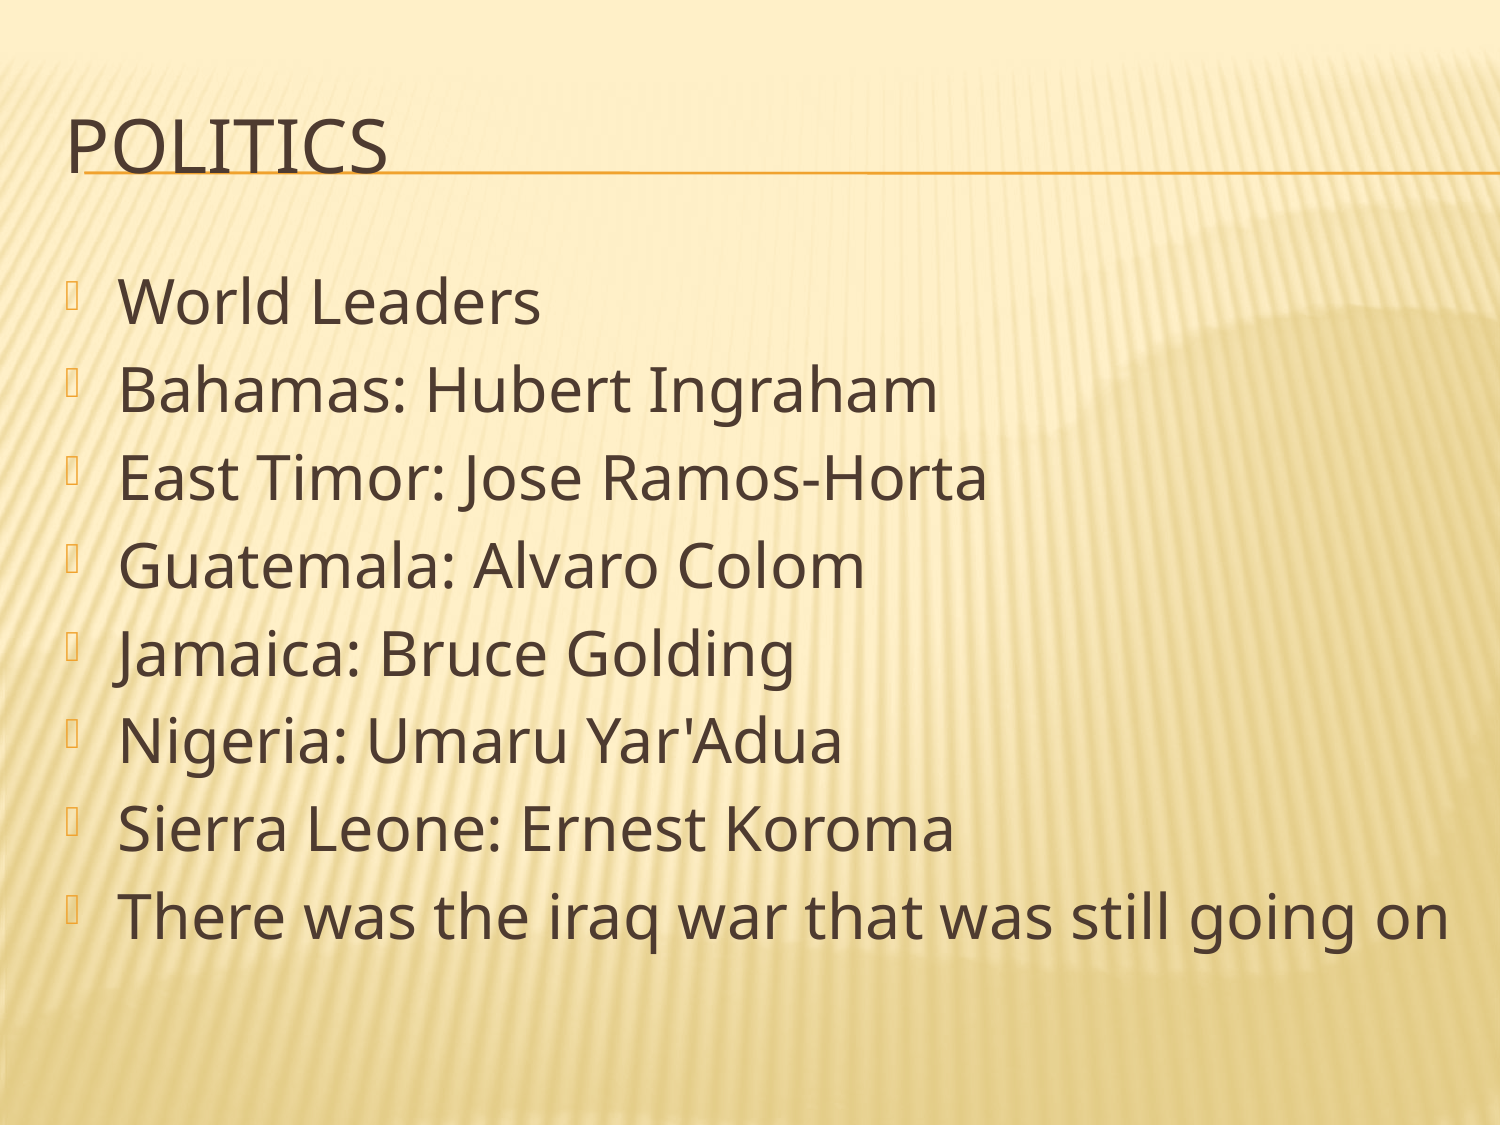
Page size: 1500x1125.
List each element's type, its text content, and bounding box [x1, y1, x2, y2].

title Politics [50, 75, 1475, 213]
list World Leaders Bahamas: Hubert Ingraham East Timor: Jose Ramos-Horta Guatemala: Alvaro Colom Jamaica: Bruce Golding Nigeria: Umaru Yar'Adua Sierra Leone: Ernest Koroma There was the iraq war that was still going on [50, 254, 1475, 998]
